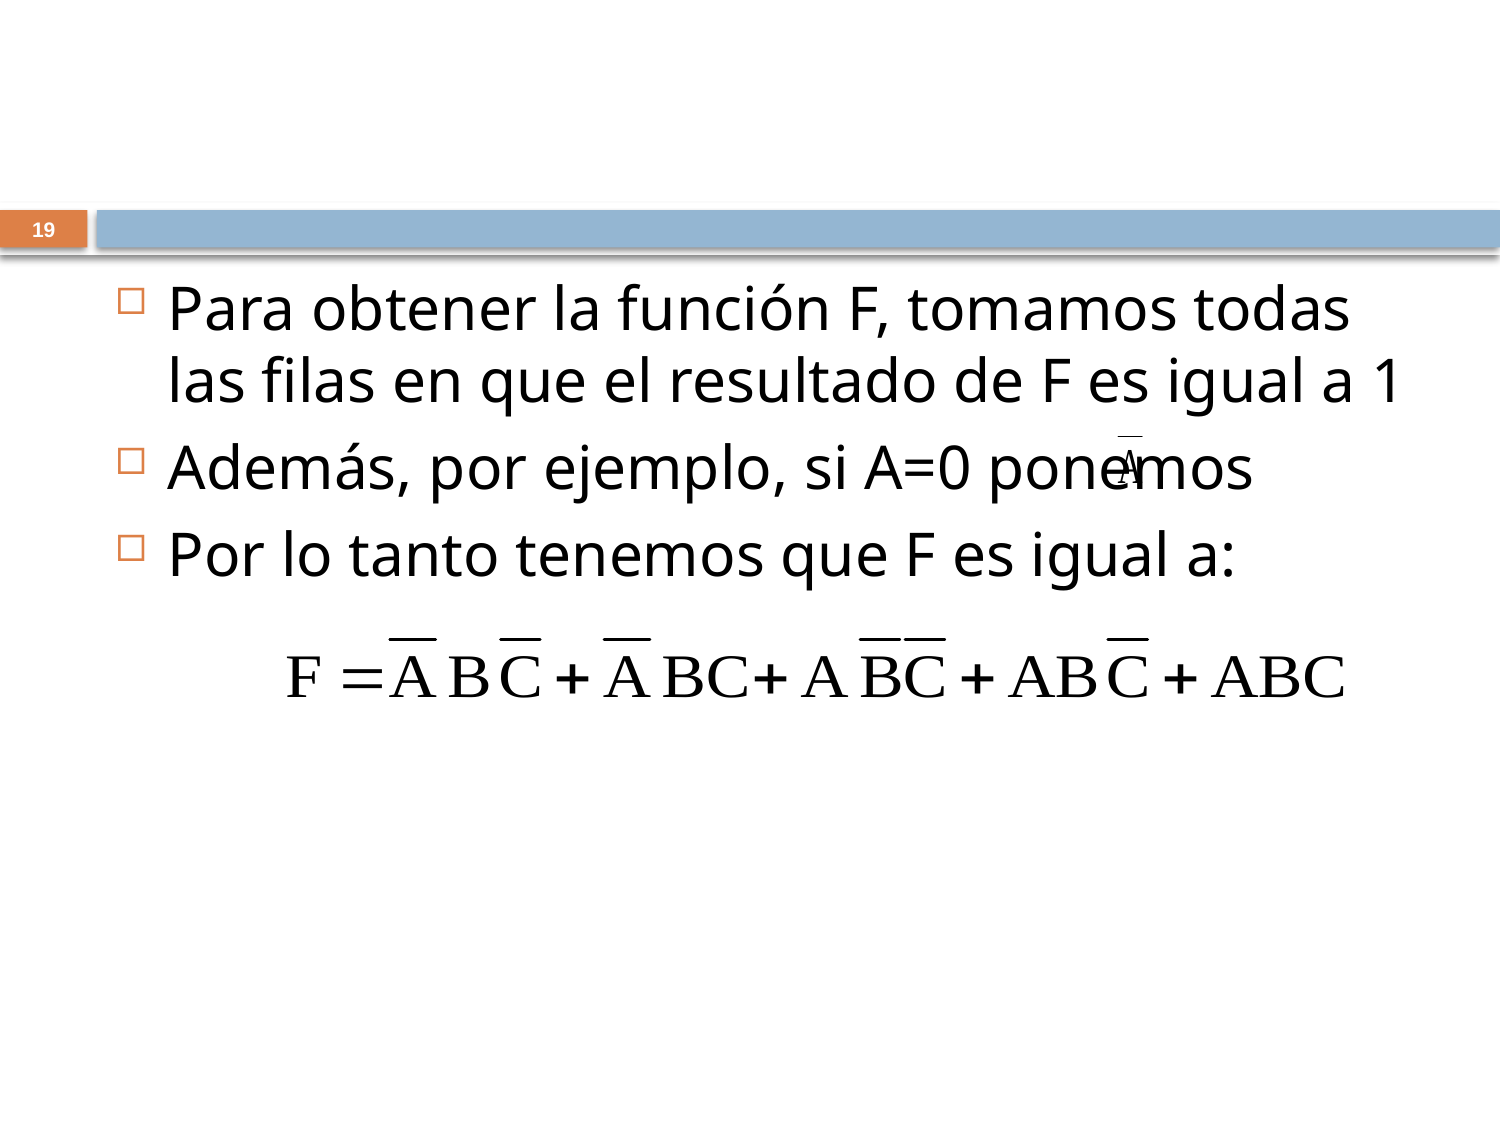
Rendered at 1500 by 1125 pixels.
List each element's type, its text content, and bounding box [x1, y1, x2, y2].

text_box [674, 544, 826, 581]
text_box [1112, 424, 1151, 492]
list Para obtener la función F, tomamos todas las filas en que el resultado de F es igual a 1 Además, por ejemplo, si A=0 ponemos Por lo tanto tenemos que F es igual a: [100, 262, 1438, 1000]
slide_number 19 [0, 208, 88, 249]
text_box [274, 624, 1357, 713]
